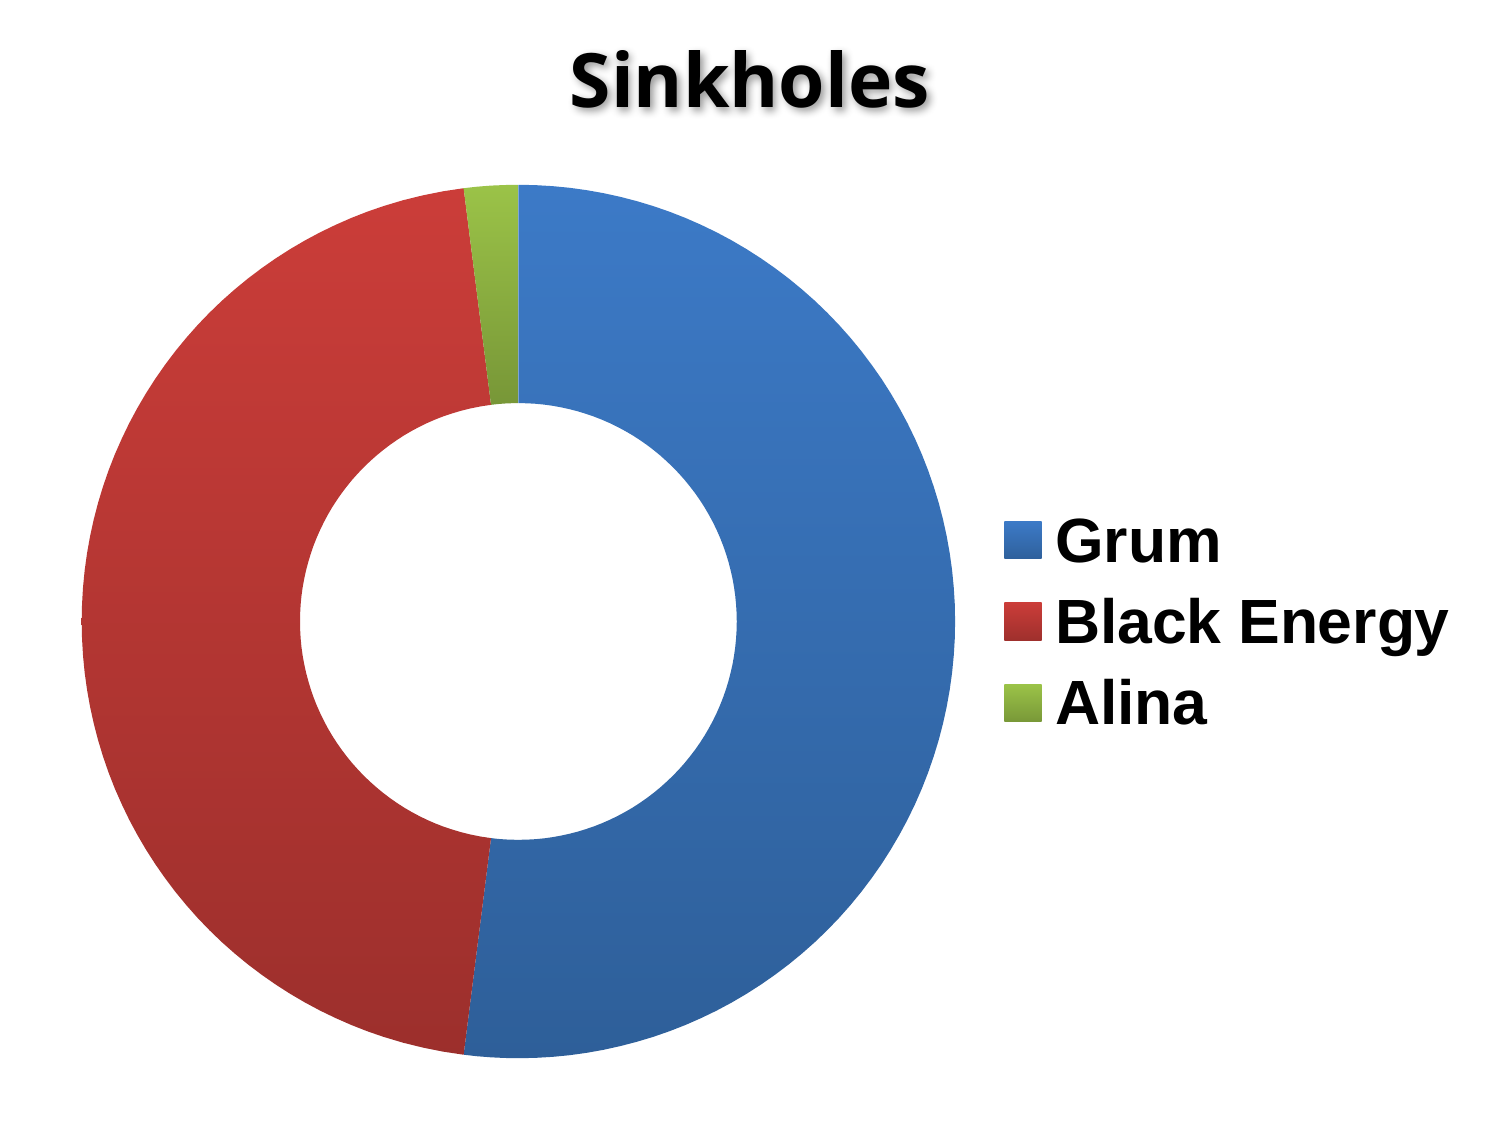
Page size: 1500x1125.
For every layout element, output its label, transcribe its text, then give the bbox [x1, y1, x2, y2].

chart [52, 148, 1483, 1095]
text_box Sinkholes [0, 30, 1500, 125]
